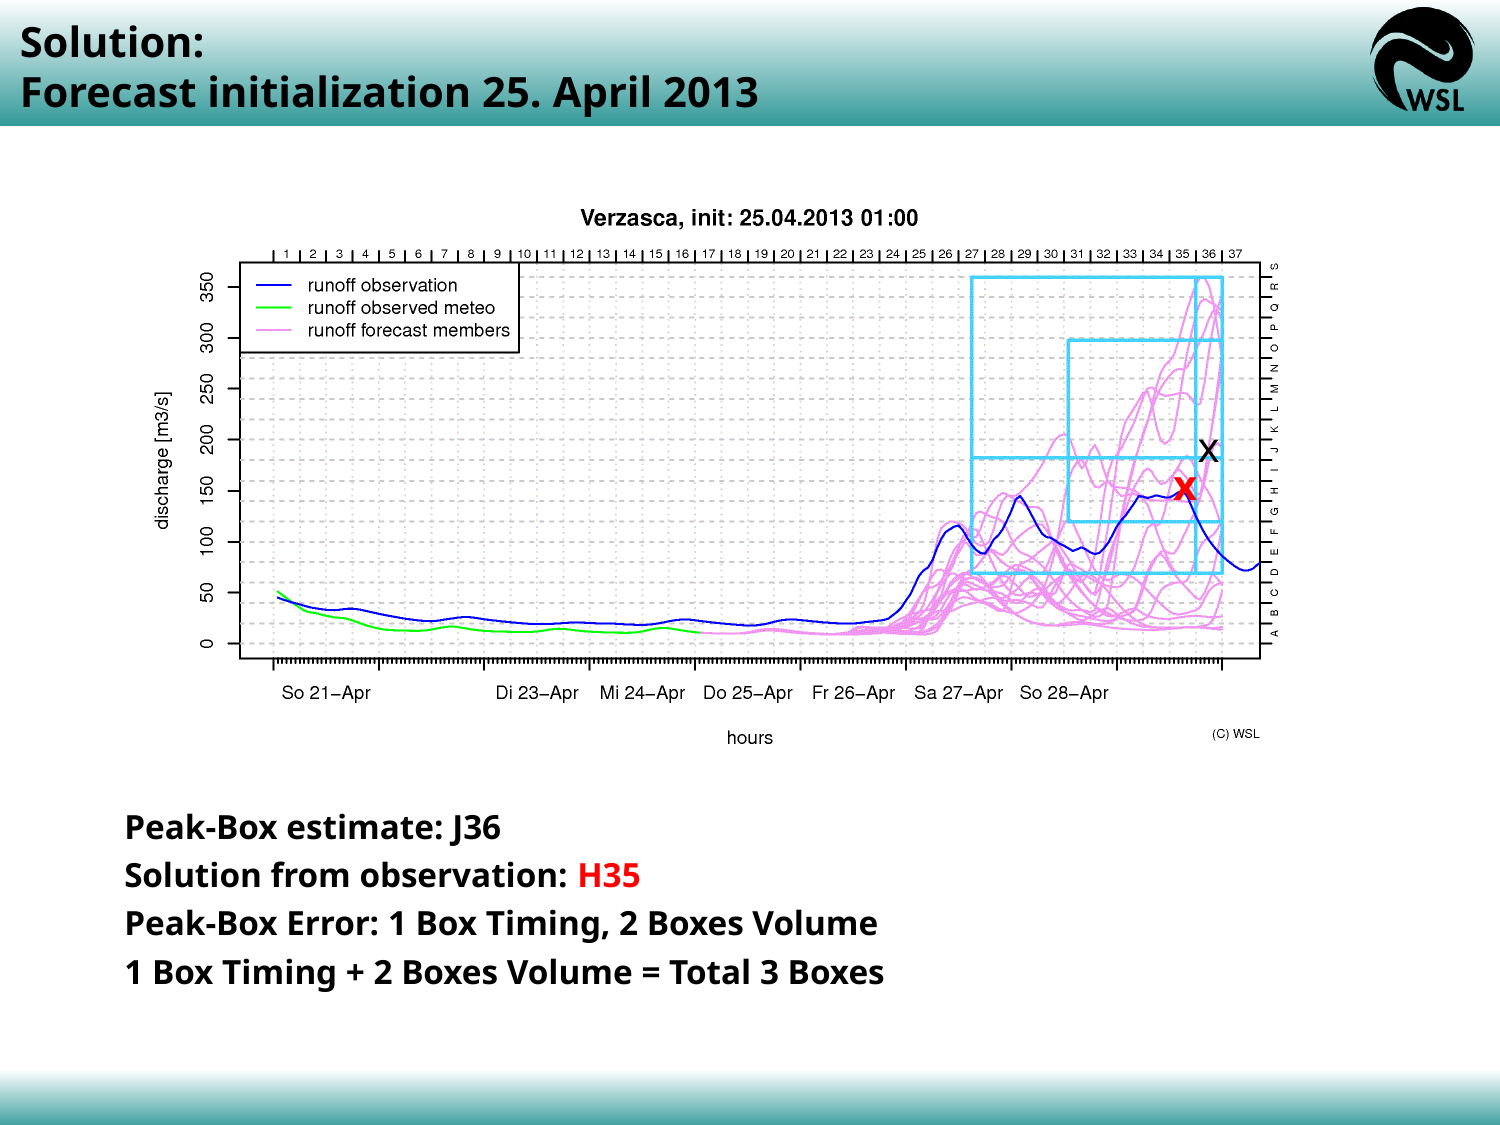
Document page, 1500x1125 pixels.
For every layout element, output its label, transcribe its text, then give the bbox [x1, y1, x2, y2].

picture [149, 172, 1351, 773]
text_box Solution: Forecast initialization 25. April 2013 [4, 8, 1388, 138]
picture [1370, 7, 1475, 111]
text_box Peak-Box estimate: J36 Solution from observation: H35 Peak-Box Error: 1 Box Timing, 2 Boxes Volume 1 Box Timing + 2 Boxes Volume = Total 3 Boxes [109, 798, 1350, 999]
